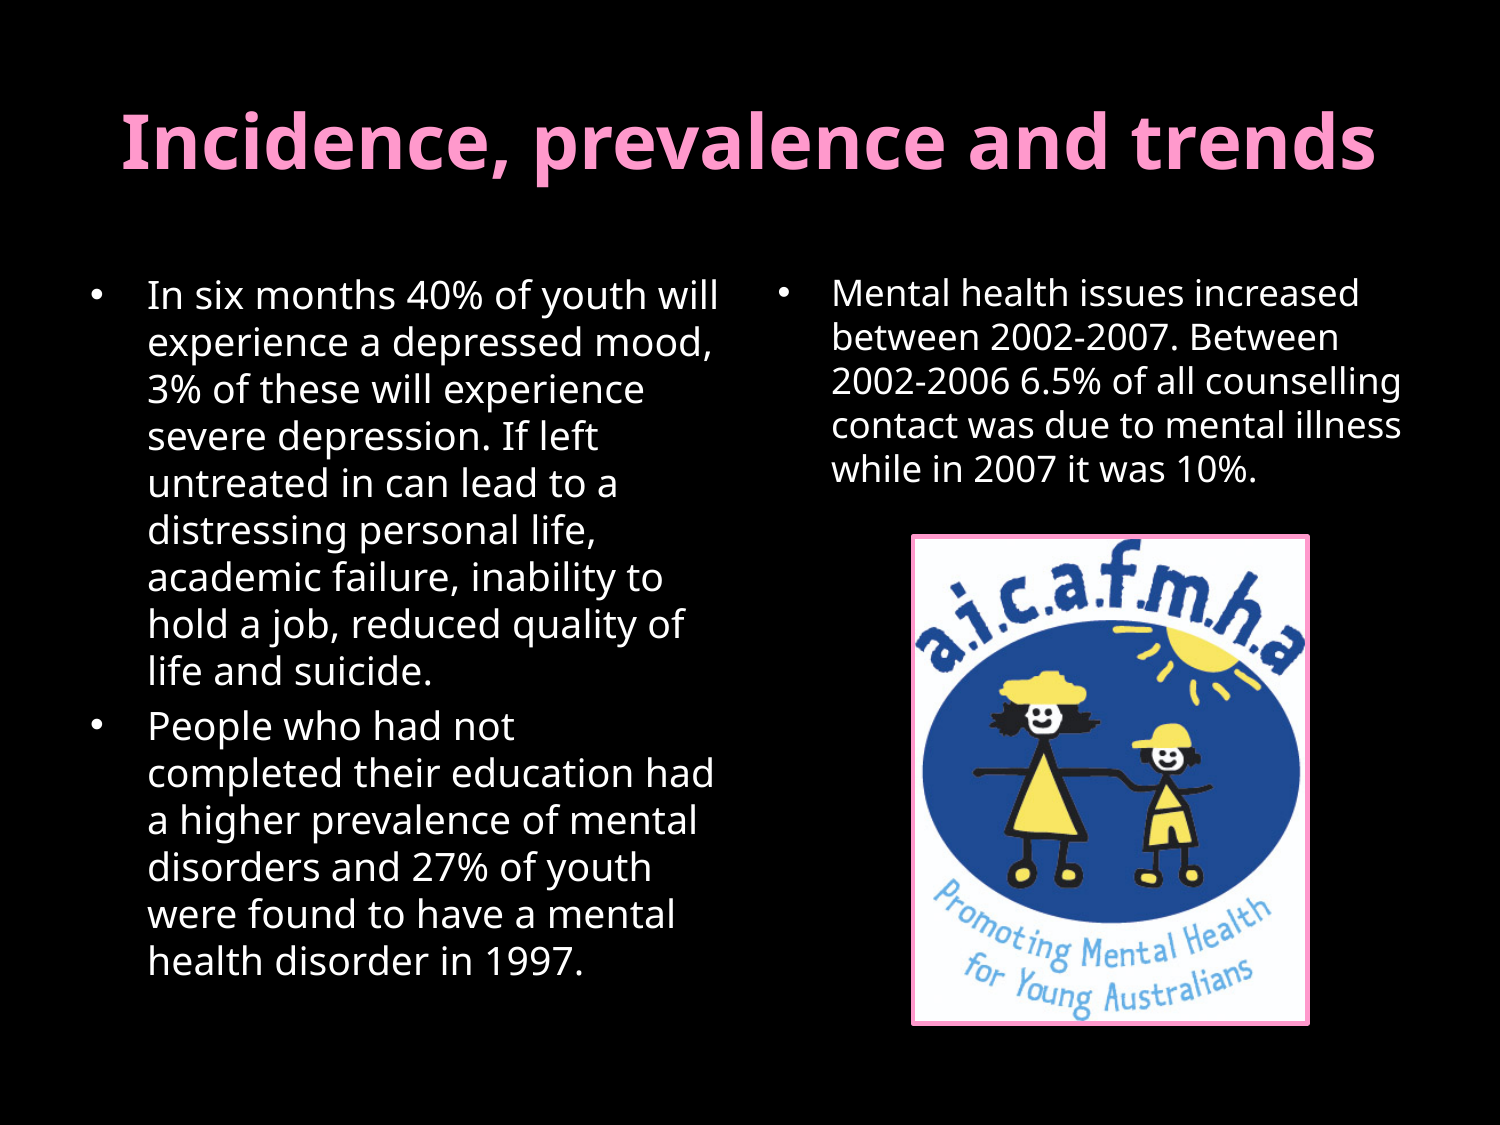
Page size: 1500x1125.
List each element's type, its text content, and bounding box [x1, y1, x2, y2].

list In six months 40% of youth will experience a depressed mood, 3% of these will experience severe depression. If left untreated in can lead to a distressing personal life, academic failure, inability to hold a job, reduced quality of life and suicide. People who had not completed their education had a higher prevalence of mental disorders and 27% of youth were found to have a mental health disorder in 1997. [75, 262, 738, 1005]
title Incidence, prevalence and trends [75, 45, 1425, 233]
list Mental health issues increased between 2002-2007. Between 2002-2006 6.5% of all counselling contact was due to mental illness while in 2007 it was 10%. [762, 262, 1425, 516]
picture [915, 538, 1306, 1022]
